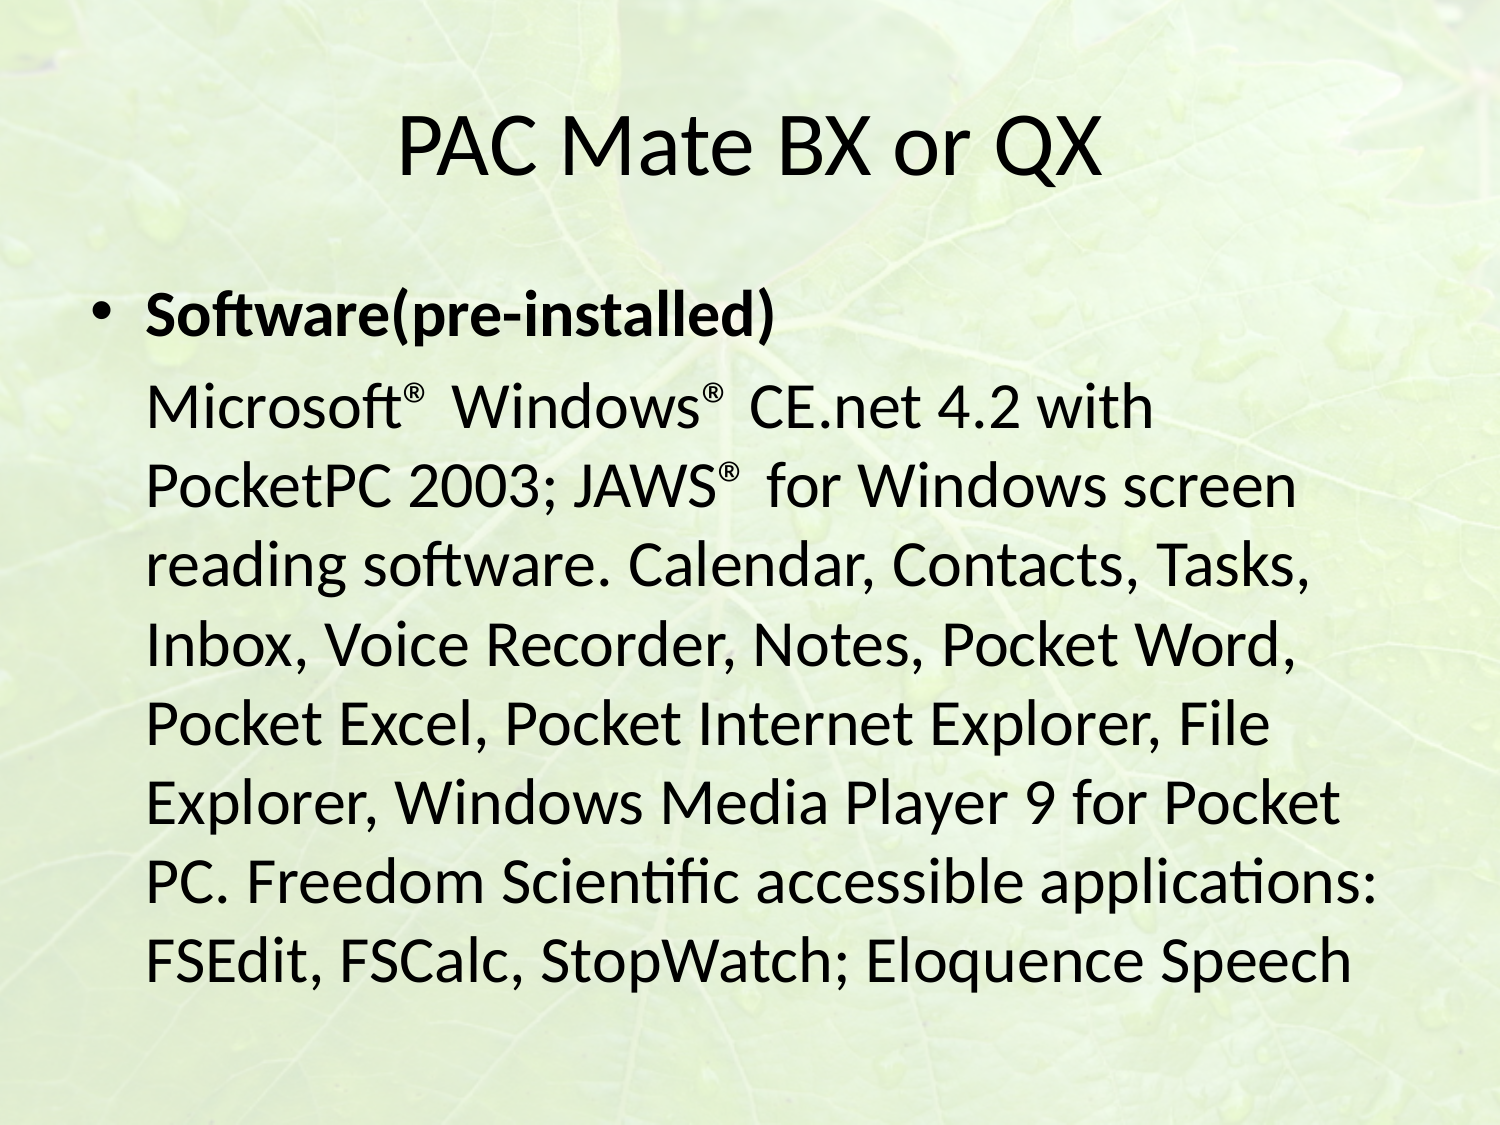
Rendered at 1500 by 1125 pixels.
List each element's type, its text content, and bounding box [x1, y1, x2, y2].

title PAC Mate BX or QX [75, 45, 1425, 233]
list Software(pre-installed) Microsoft® Windows® CE.net 4.2 with PocketPC 2003; JAWS® for Windows screen reading software. Calendar, Contacts, Tasks, Inbox, Voice Recorder, Notes, Pocket Word, Pocket Excel, Pocket Internet Explorer, File Explorer, Windows Media Player 9 for Pocket PC. Freedom Scientific accessible applications: FSEdit, FSCalc, StopWatch; Eloquence Speech [75, 262, 1425, 1005]
